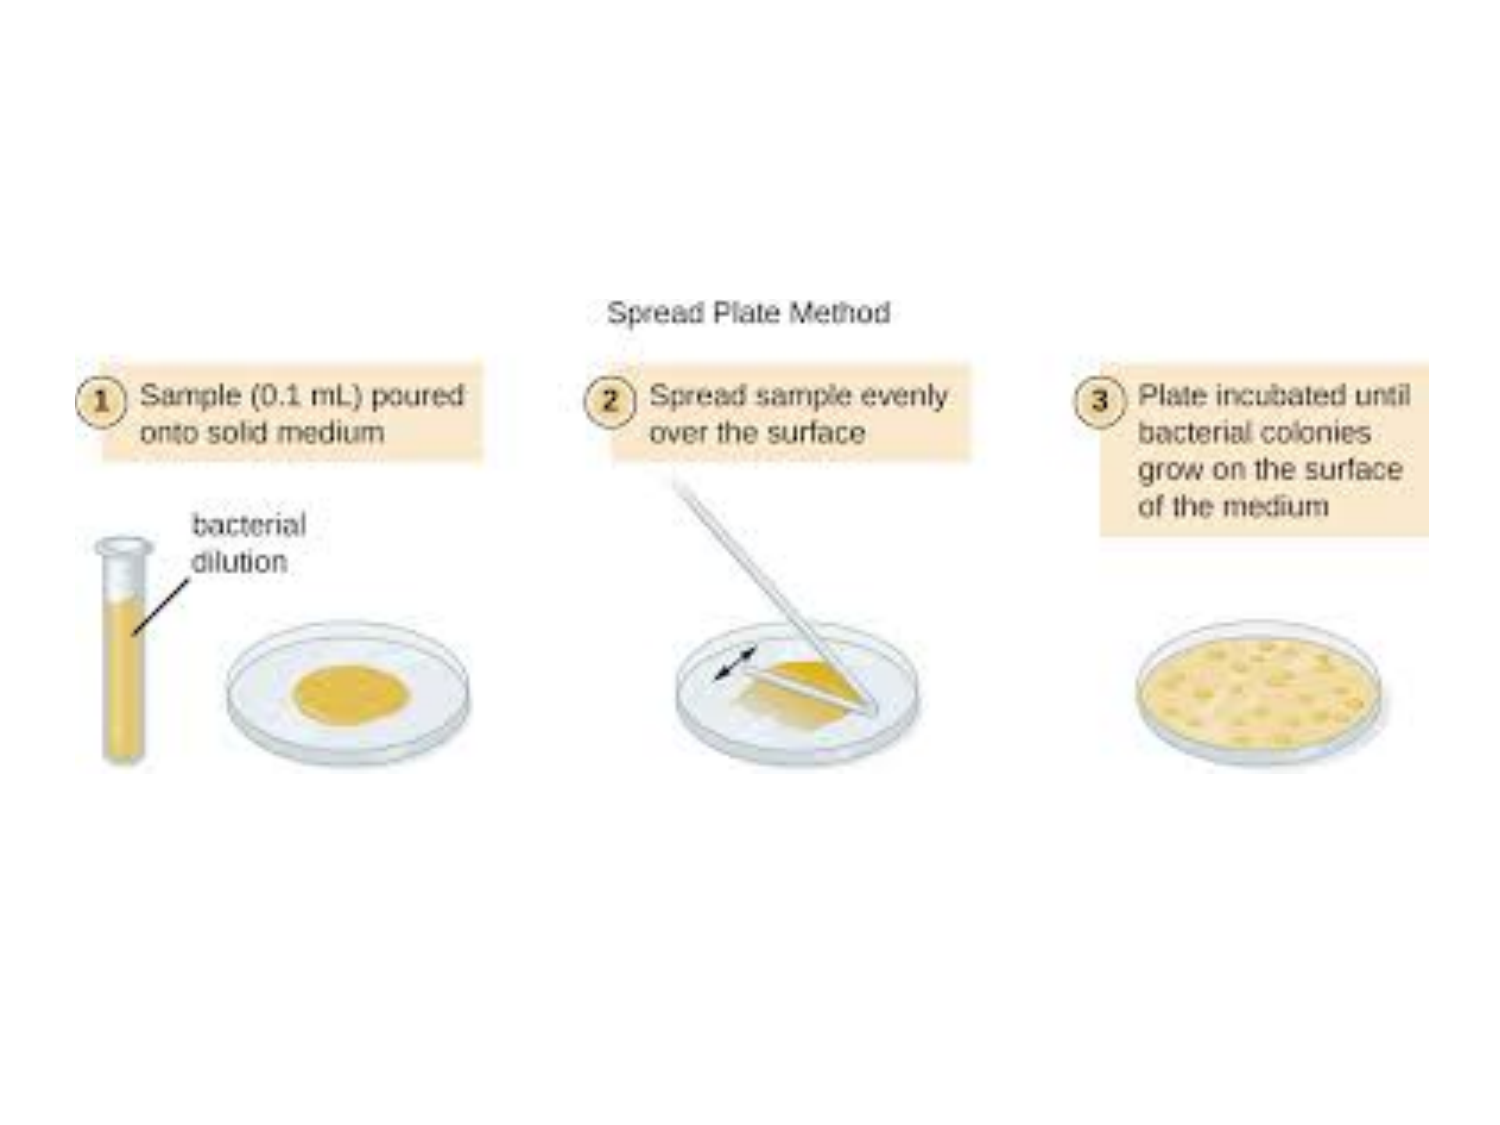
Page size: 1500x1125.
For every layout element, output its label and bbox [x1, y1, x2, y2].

list [74, 299, 1429, 774]
